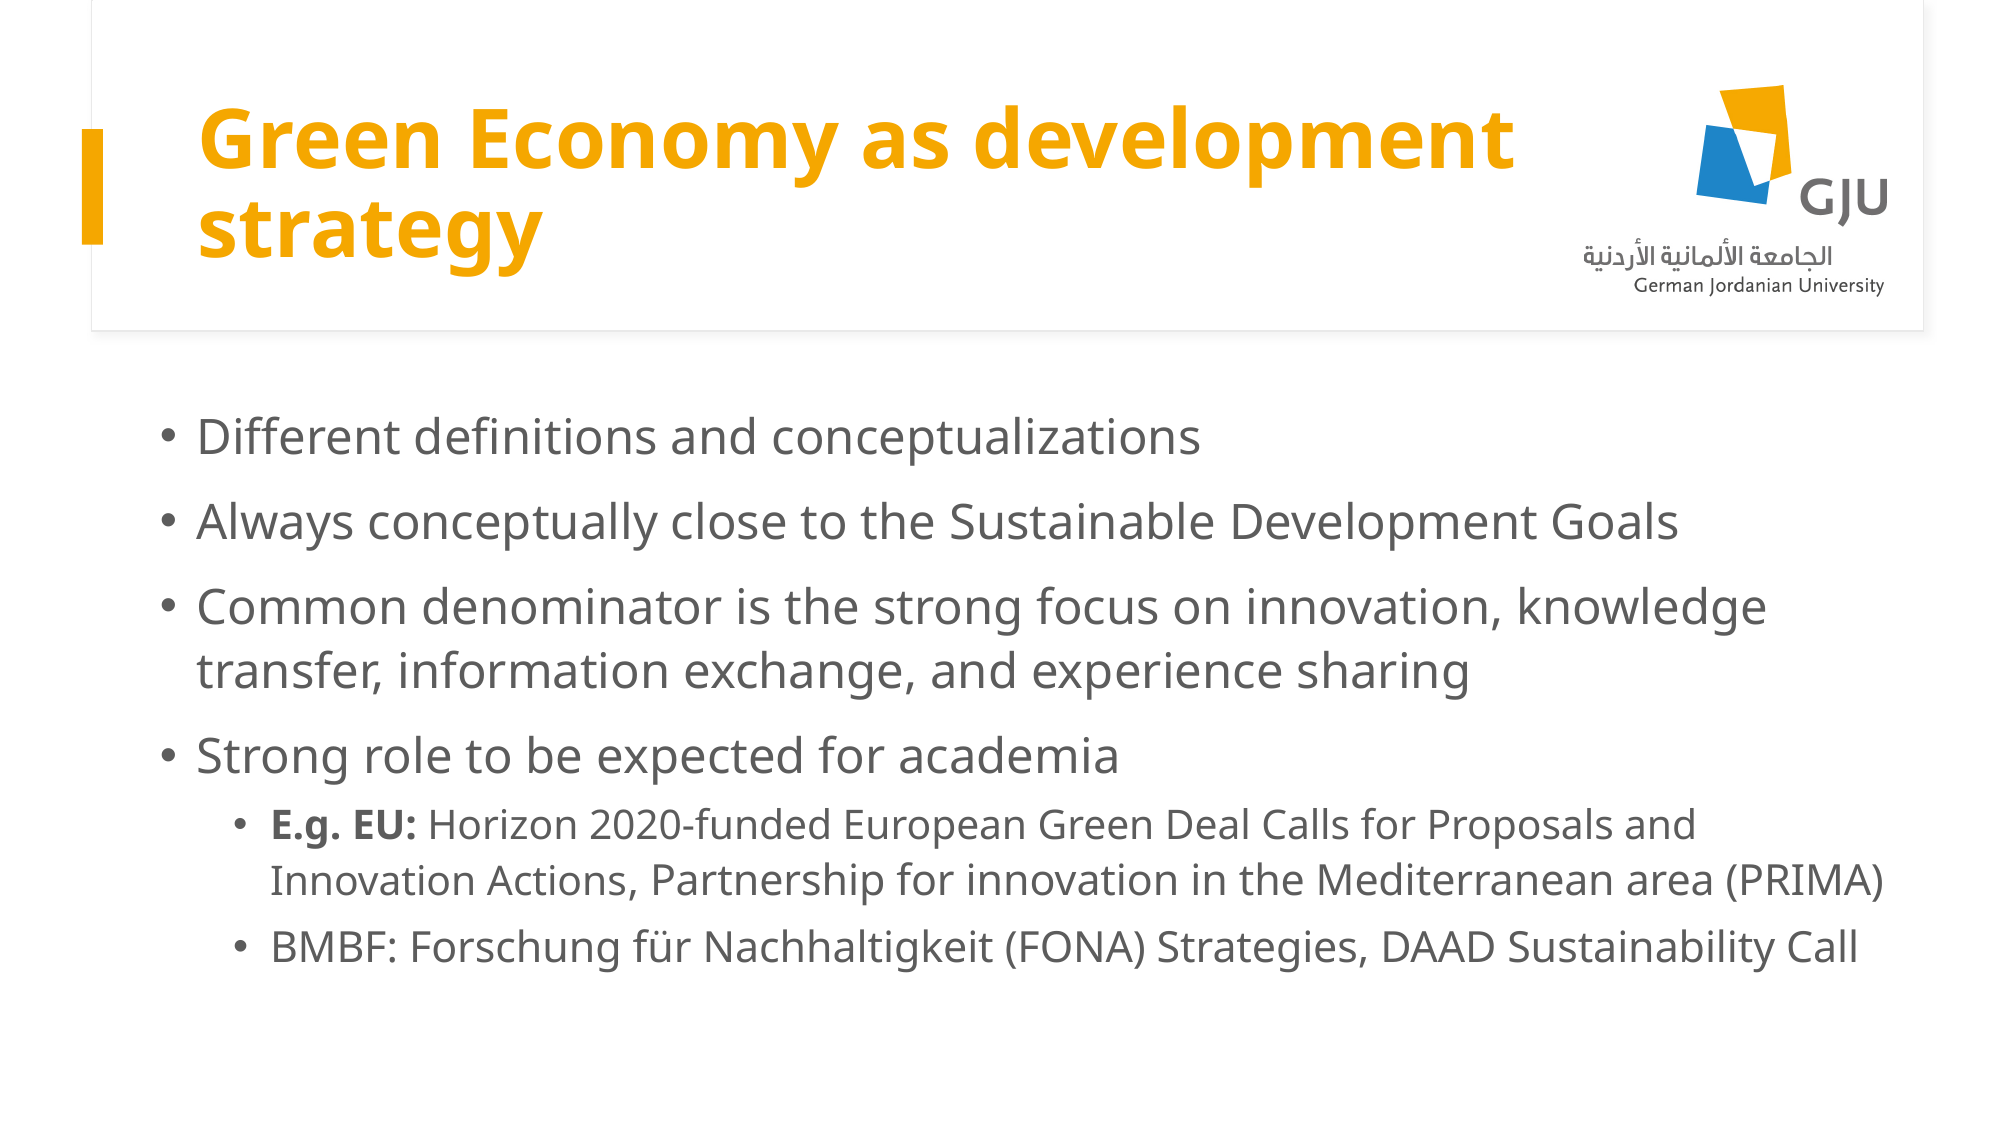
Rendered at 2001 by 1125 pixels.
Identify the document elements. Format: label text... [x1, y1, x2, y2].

list Different definitions and conceptualizations Always conceptually close to the Sustainable Development Goals Common denominator is the strong focus on innovation, knowledge transfer, information exchange, and experience sharing Strong role to be expected for academia E.g. EU: Horizon 2020-funded European Green Deal Calls for Proposals and Innovation Actions, Partnership for innovation in the Mediterranean area (PRIMA) BMBF: Forschung für Nachhaltigkeit (FONA) Strategies, DAAD Sustainability Call [144, 391, 1903, 1086]
picture [1584, 85, 1887, 297]
title Green Economy as development strategy [183, 90, 1851, 284]
